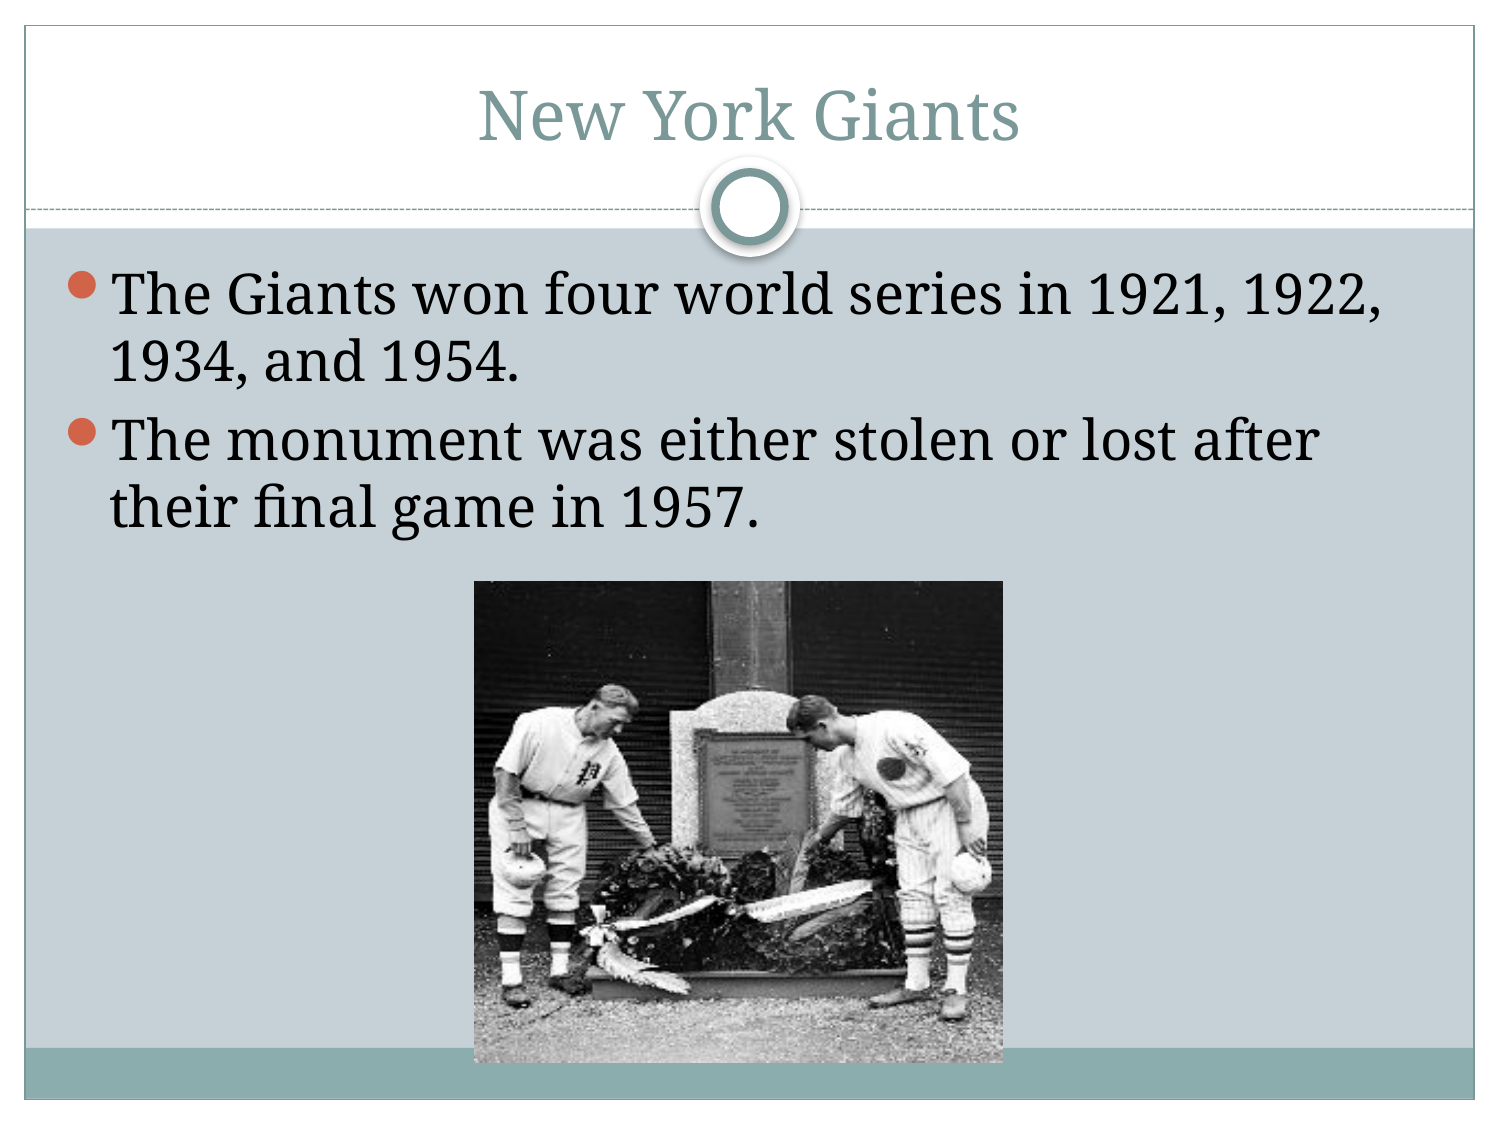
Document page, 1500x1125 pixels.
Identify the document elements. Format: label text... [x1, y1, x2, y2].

title New York Giants [49, 37, 1450, 162]
picture [474, 581, 1003, 1063]
list The Giants won four world series in 1921, 1922, 1934, and 1954. The monument was either stolen or lost after their final game in 1957. [49, 250, 1445, 1001]
